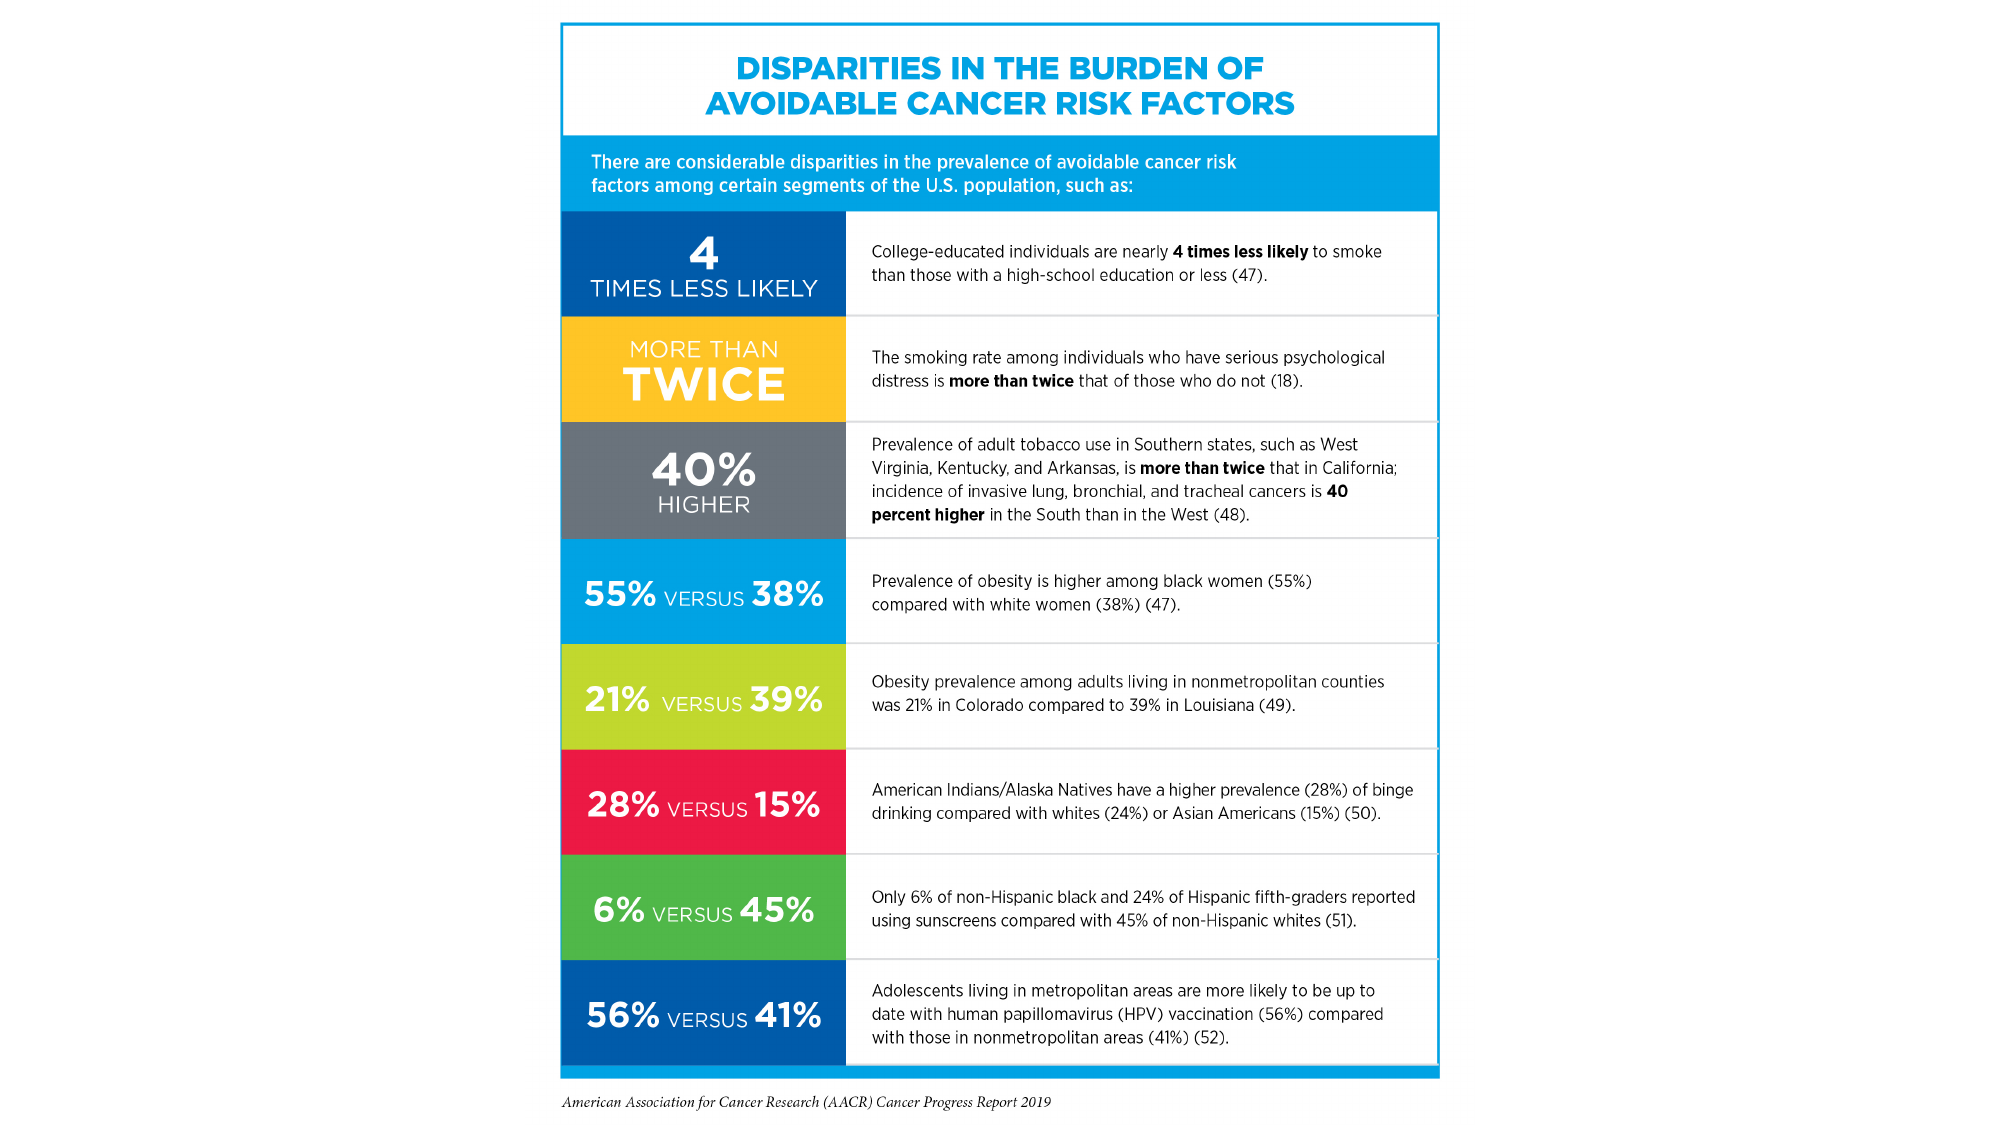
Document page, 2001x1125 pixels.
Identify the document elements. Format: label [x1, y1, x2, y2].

picture [525, 0, 1475, 1125]
